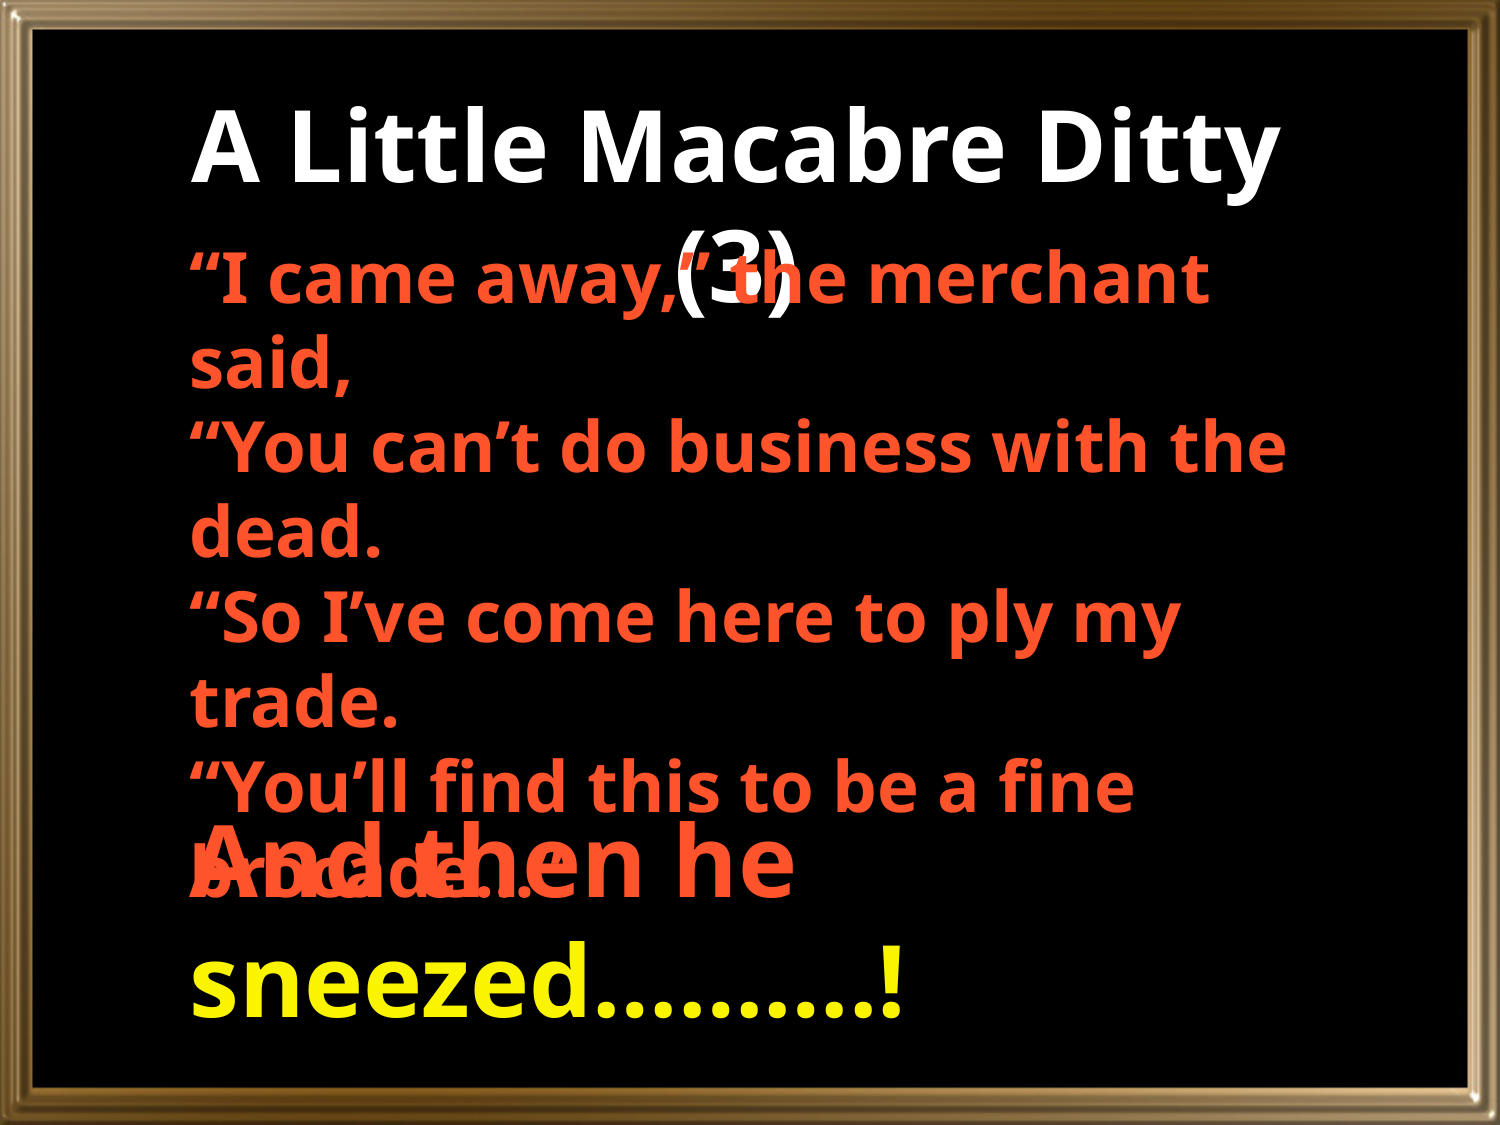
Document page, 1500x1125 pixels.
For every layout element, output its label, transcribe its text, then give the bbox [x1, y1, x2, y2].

text_box A Little Macabre Ditty (3) [137, 74, 1338, 330]
picture [0, 0, 1500, 1125]
text_box And then he sneezed……….! [174, 789, 1363, 1045]
text_box “I came away,” the merchant said, “You can’t do business with the dead. “So I’ve come here to ply my trade. “You’ll find this to be a fine brocade…” [174, 224, 1375, 920]
